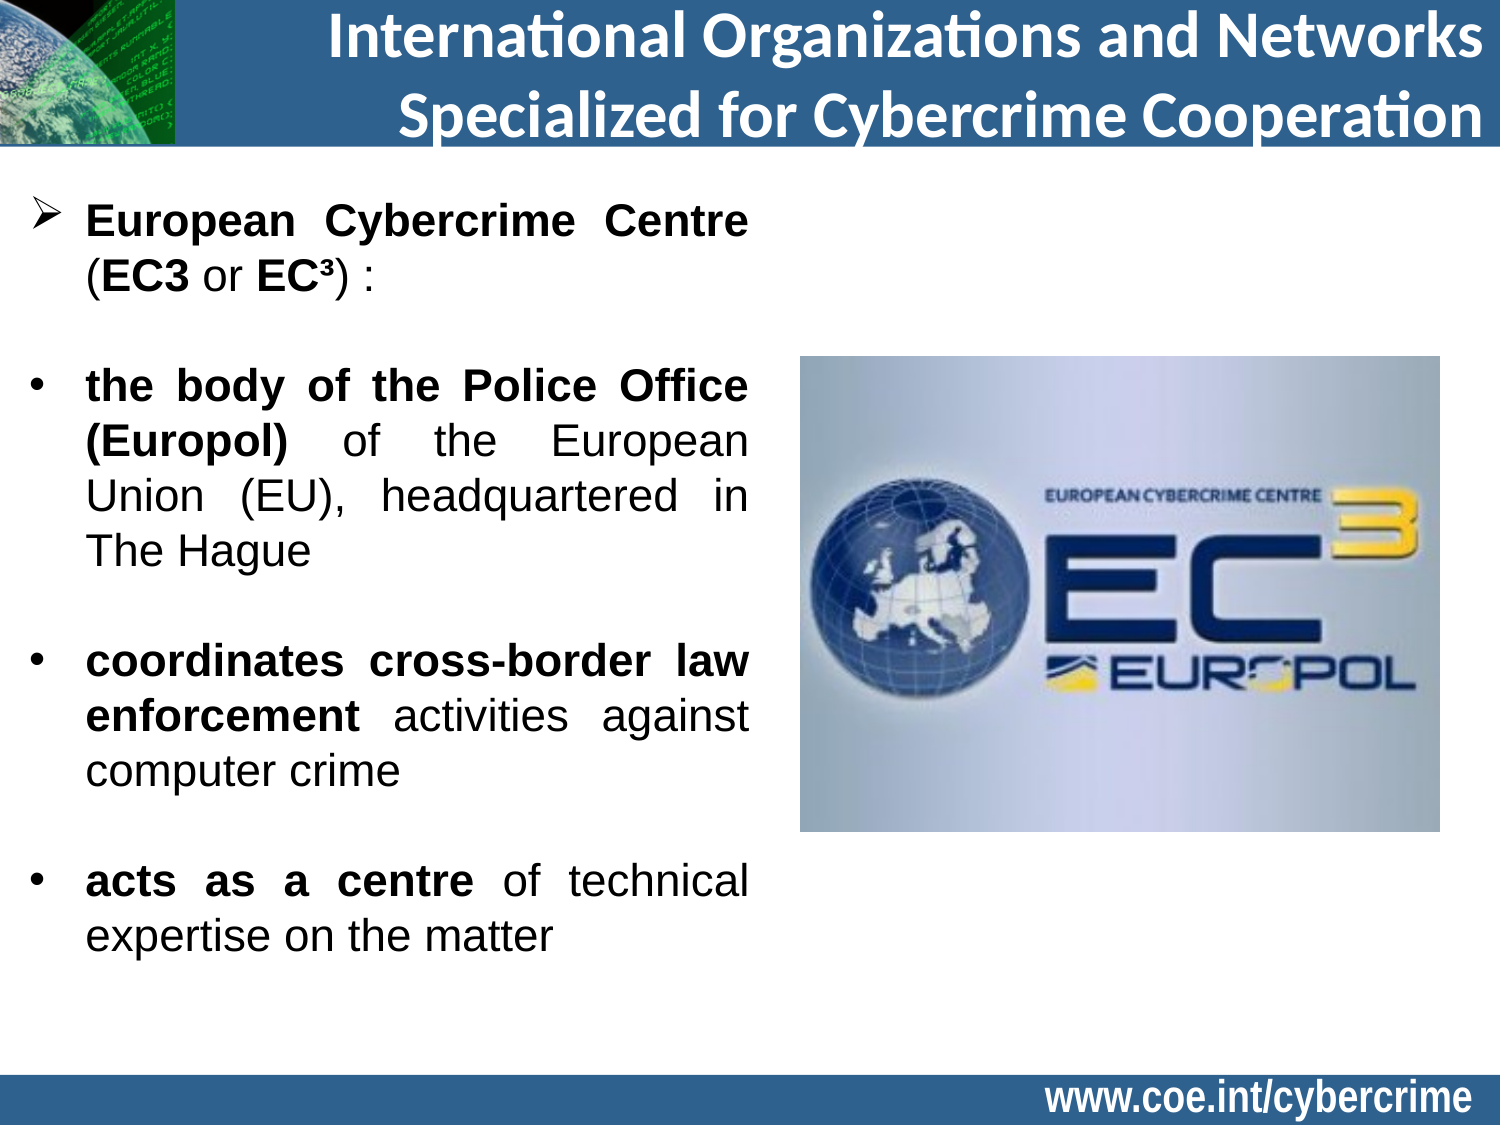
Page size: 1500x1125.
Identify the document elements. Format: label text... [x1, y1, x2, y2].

text_box www.coe.int/cybercrime [1030, 1059, 1500, 1125]
text_box [0, 1073, 1030, 1125]
picture [0, 0, 175, 144]
text_box International Organizations and Networks Specialized for Cybercrime Cooperation [177, 0, 1500, 149]
text_box European Cybercrime Centre (EC3 or EC³) : the body of the Police Office (Europol) of the European Union (EU), headquartered in The Hague coordinates cross-border law enforcement activities against computer crime acts as a centre of technical expertise on the matter [14, 183, 765, 969]
picture [800, 356, 1441, 832]
